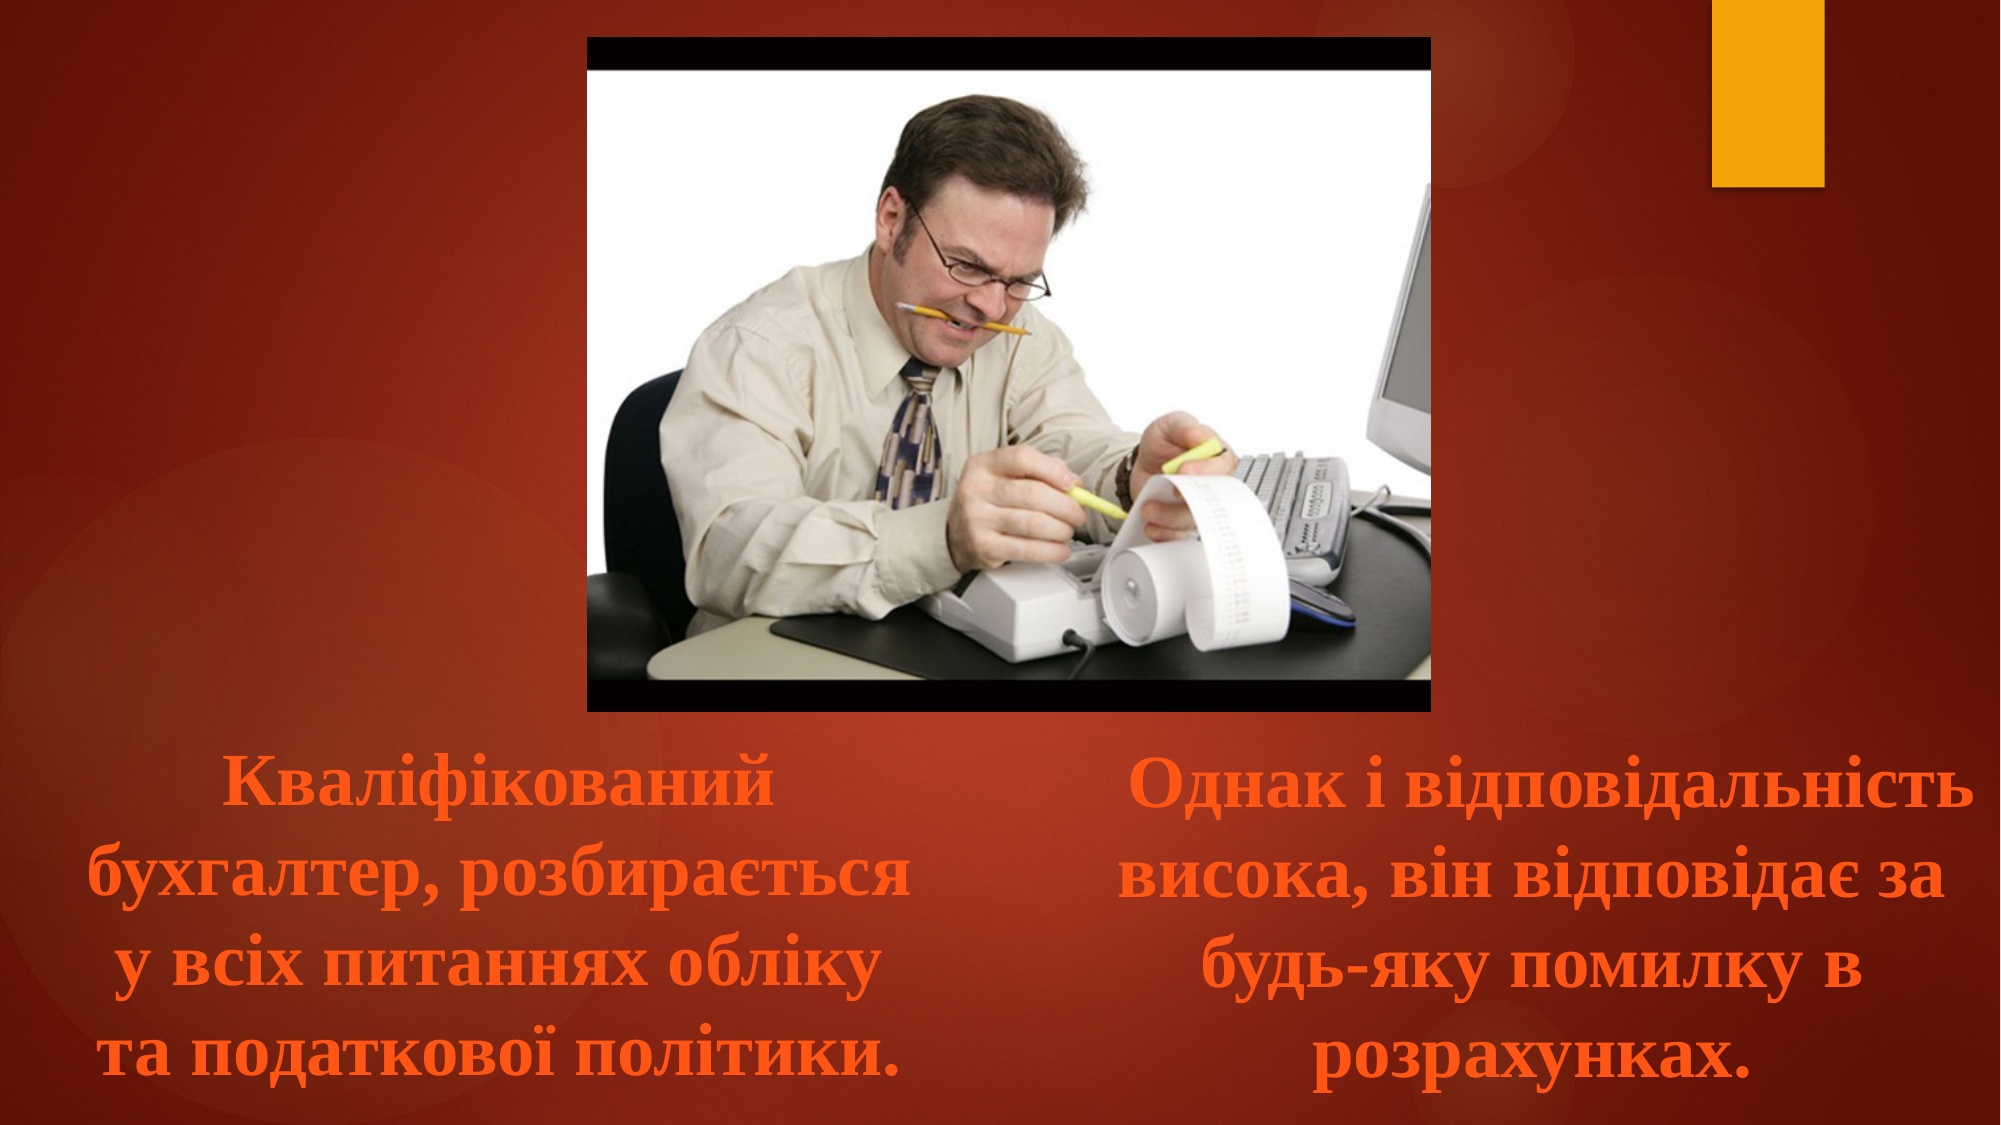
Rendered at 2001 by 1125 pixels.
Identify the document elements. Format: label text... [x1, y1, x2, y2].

text_box Однак і відповідальність висока, він відповідає за будь-яку помилку в розрахунках. [1040, 724, 2000, 1100]
text_box Кваліфікований бухгалтер, розбирається у всіх питаннях обліку та податкової політики. [53, 722, 946, 1098]
picture [587, 37, 1431, 713]
